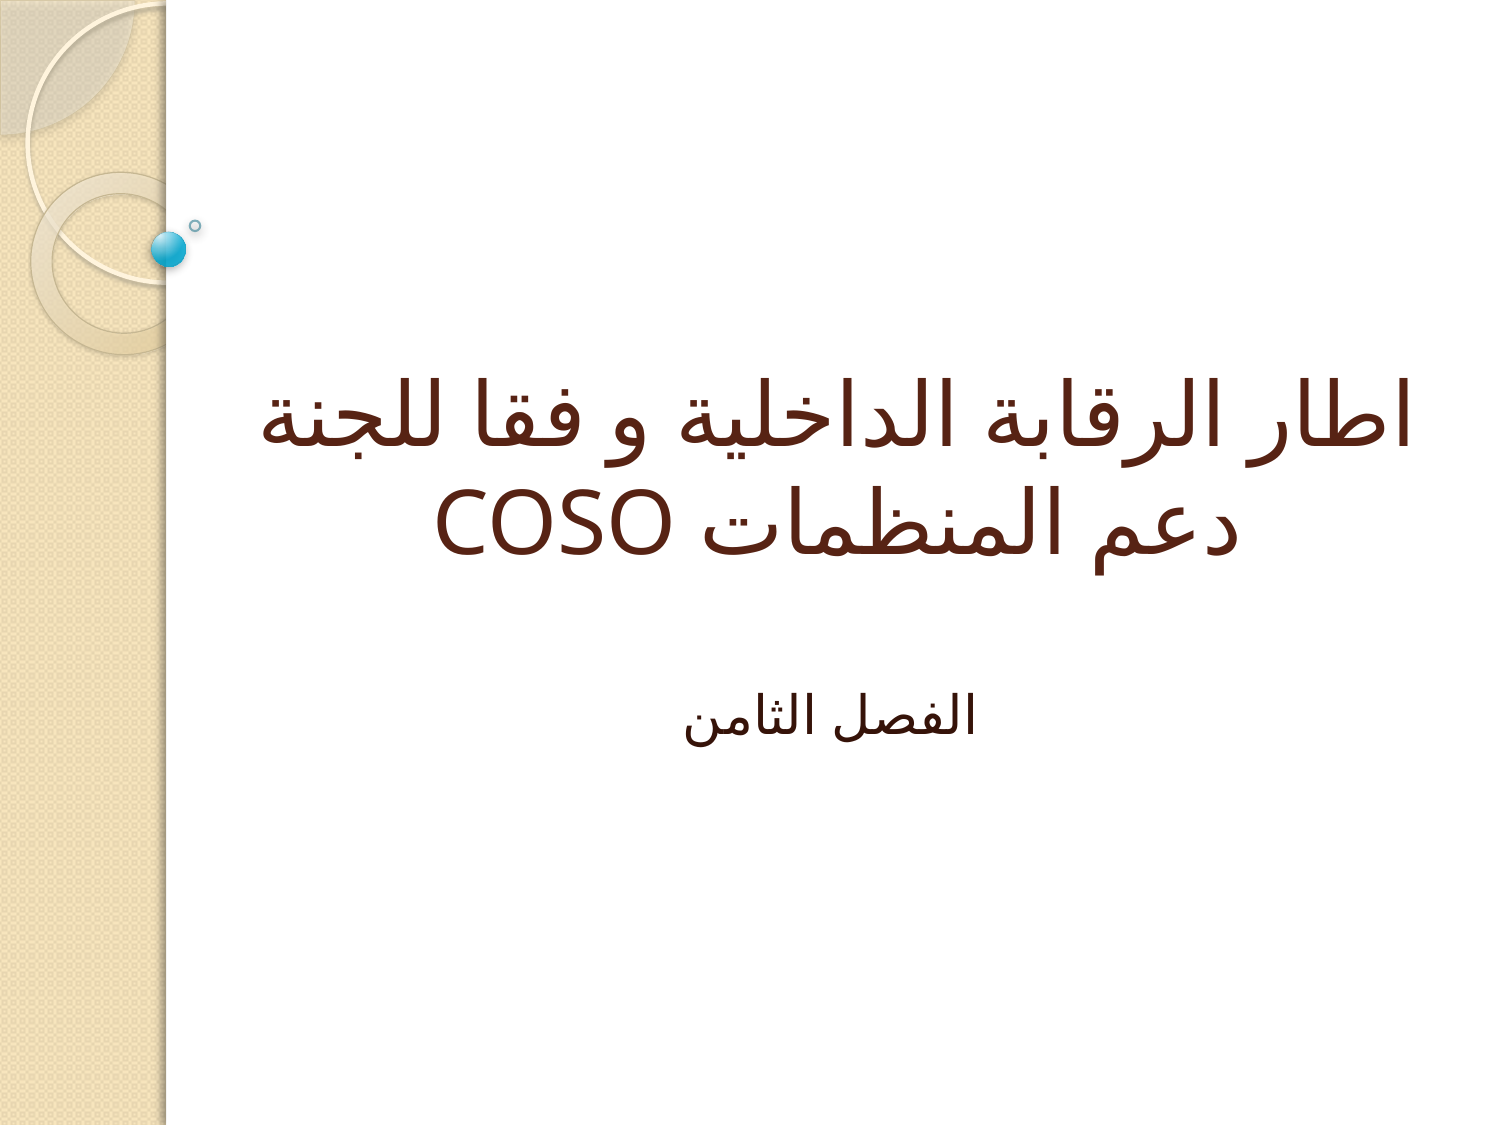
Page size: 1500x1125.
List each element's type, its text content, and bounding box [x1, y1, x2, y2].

subtitle الفصل الثامن [218, 680, 1434, 969]
title اطار الرقابة الداخلية و فقا للجنة دعم المنظمات COSO [230, 338, 1446, 580]
